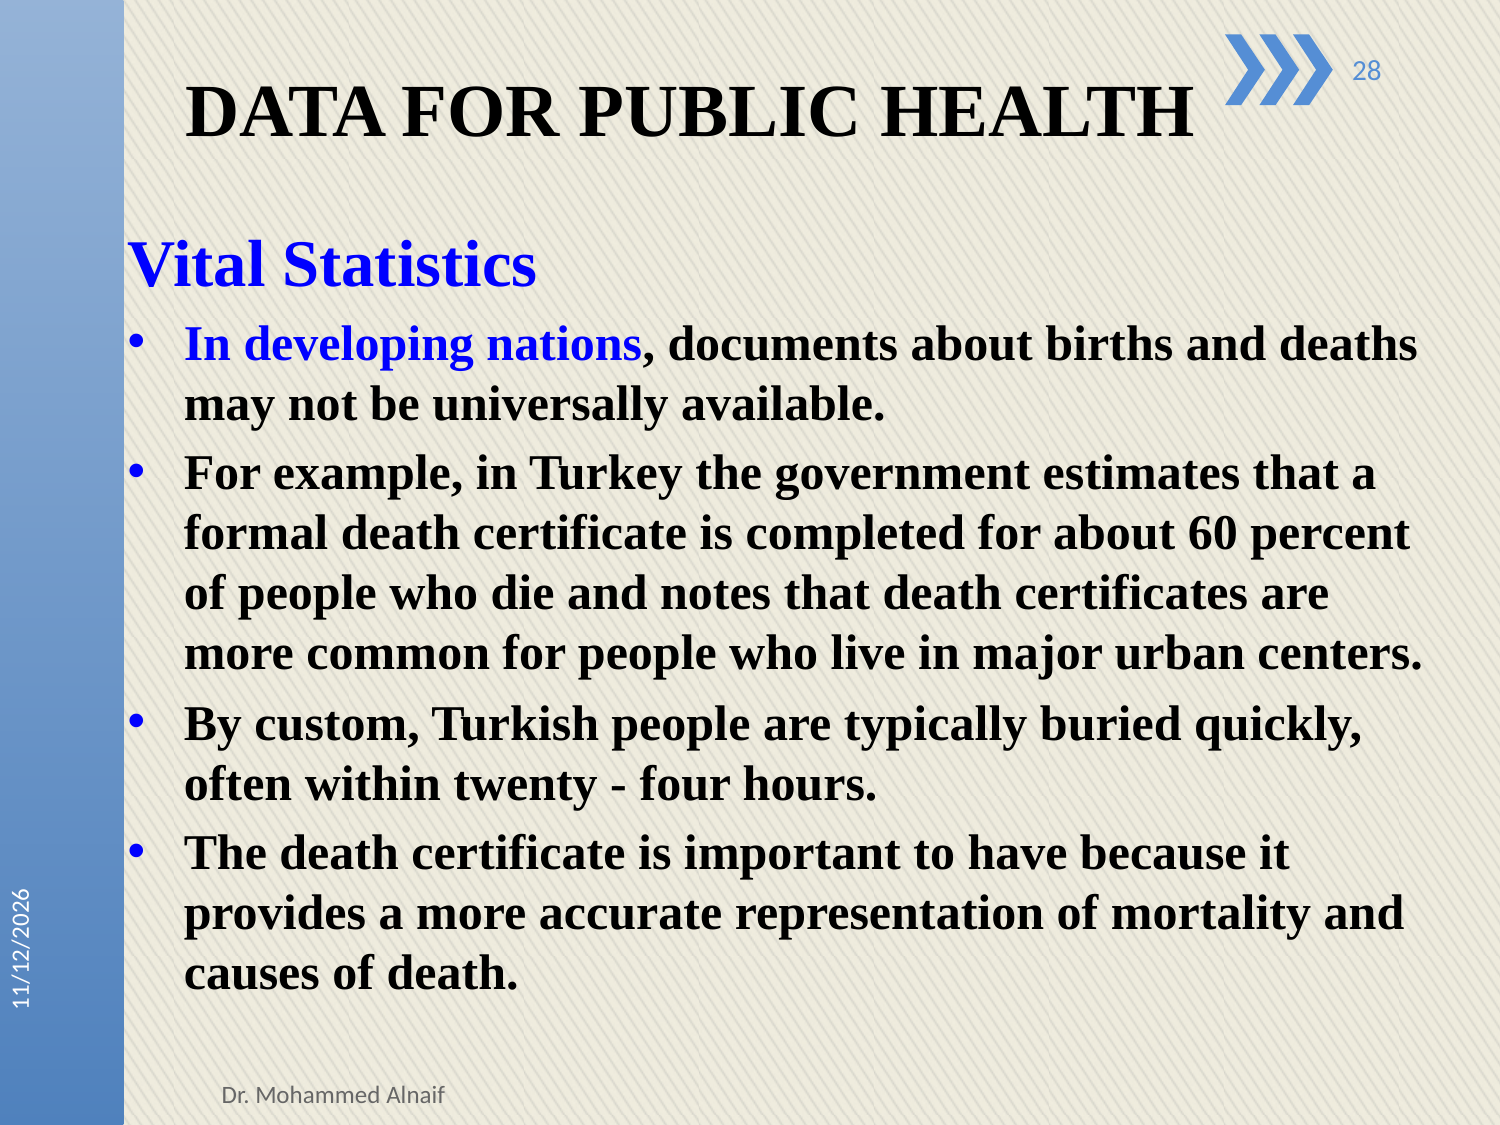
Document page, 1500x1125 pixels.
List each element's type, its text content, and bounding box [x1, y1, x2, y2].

footer Dr. Mohammed Alnaif [206, 1074, 1382, 1113]
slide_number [0, 594, 38, 1026]
subtitle Vital Statistics In developing nations, documents about births and deaths may not be universally available. For example, in Turkey the government estimates that a formal death certificate is completed for about 60 percent of people who die and notes that death certificates are more common for people who live in major urban centers. By custom, Turkish people are typically buried quickly, often within twenty - four hours. The death certificate is important to have because it provides a more accurate representation of mortality and causes of death. [112, 212, 1463, 1038]
title DATA FOR PUBLIC HEALTH [125, 37, 1226, 159]
slide_number 28 [1337, 38, 1466, 99]
